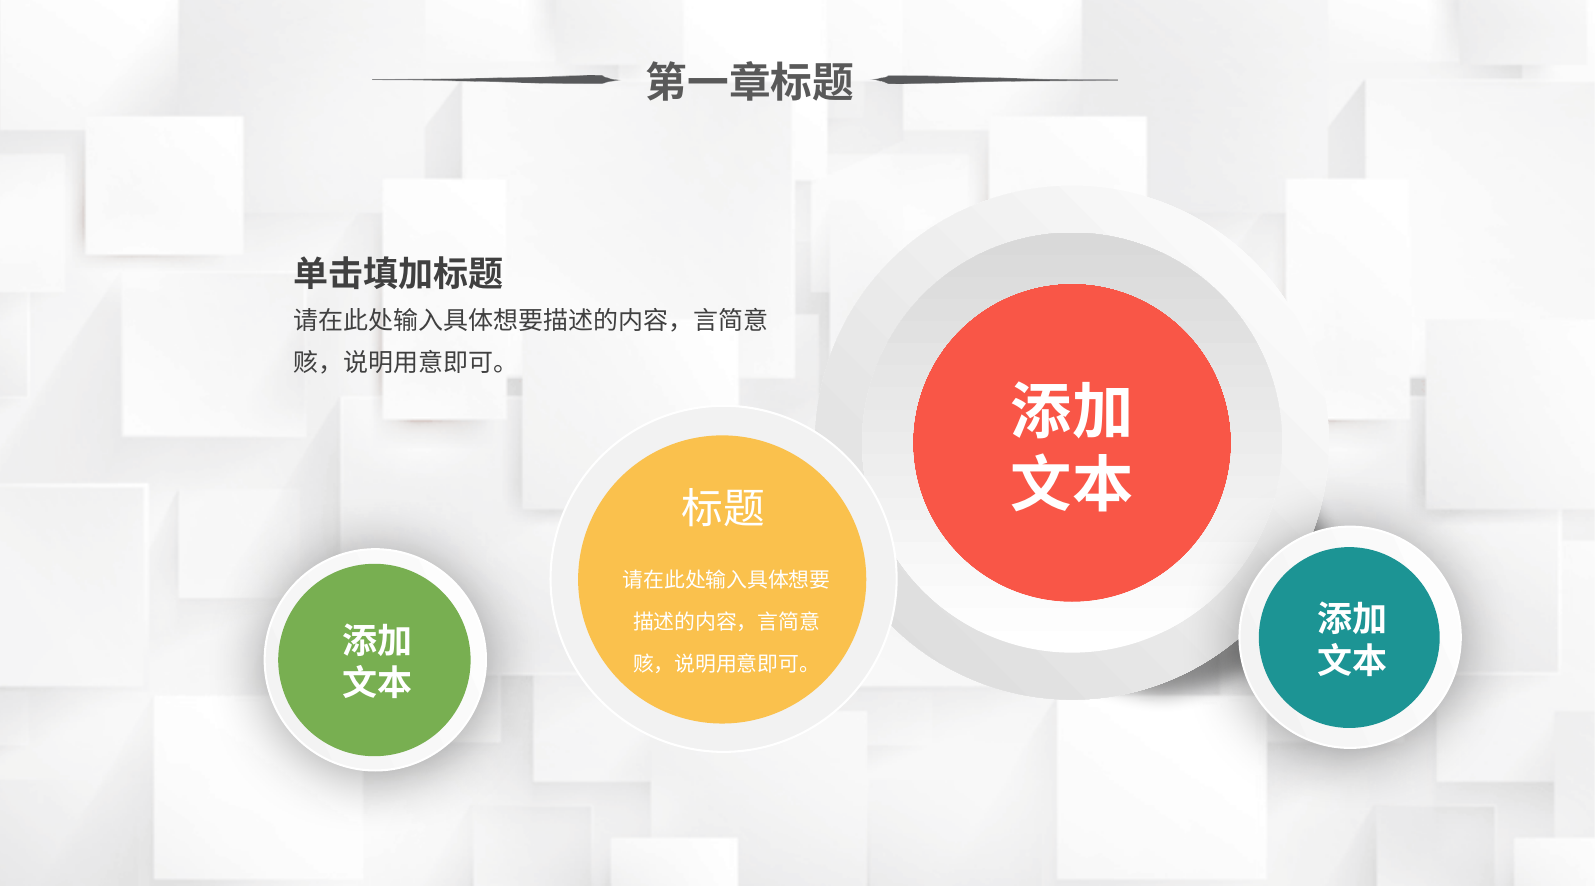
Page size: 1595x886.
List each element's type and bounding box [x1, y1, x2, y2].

text_box [550, 405, 897, 753]
text_box [1239, 526, 1461, 749]
picture [0, 0, 1595, 886]
text_box [264, 548, 487, 771]
text_box [814, 185, 1330, 700]
